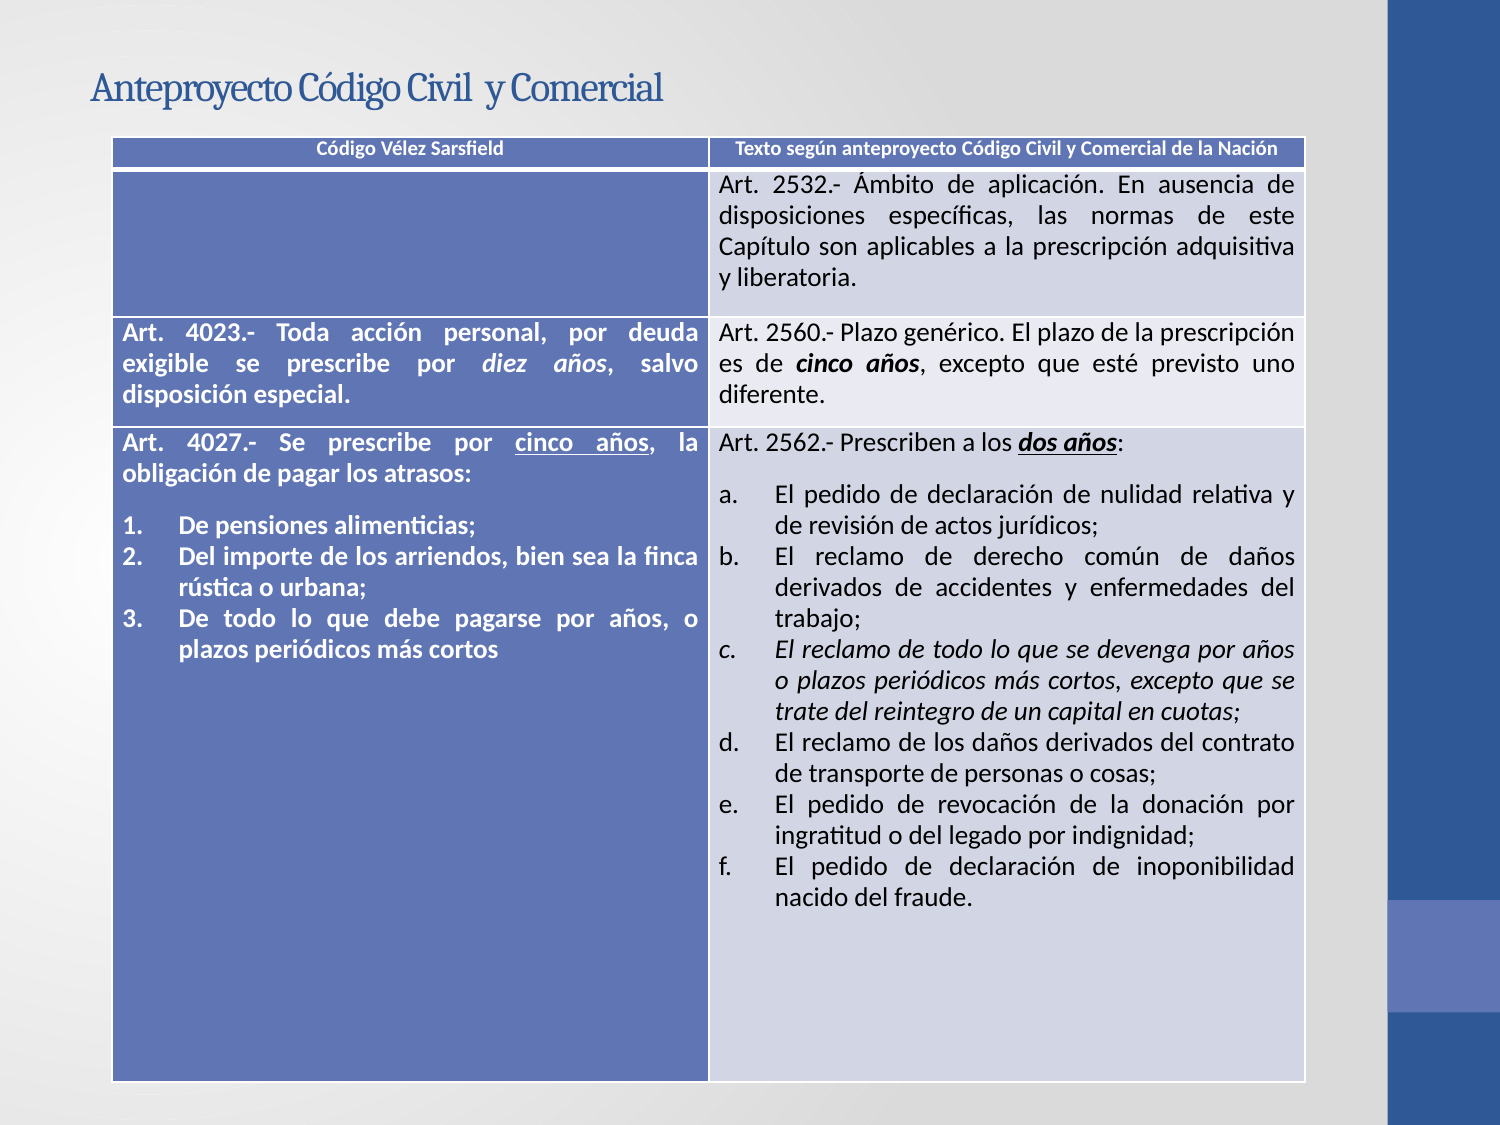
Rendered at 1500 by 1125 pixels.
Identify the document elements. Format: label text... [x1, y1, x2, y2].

table_cell [113, 172, 708, 316]
table_cell Art. 2562.- Prescriben a los dos años: El pedido de declaración de nulidad relativa y de revisión de actos jurídicos; El reclamo de derecho común de daños derivados de accidentes y enfermedades del trabajo; El reclamo de todo lo que se devenga por años o plazos periódicos más cortos, excepto que se trate del reintegro de un capital en cuotas; El reclamo de los daños derivados del contrato de transporte de personas o cosas; El pedido de revocación de la donación por ingratitud o del legado por indignidad; El pedido de declaración de inoponibilidad nacido del fraude. [710, 428, 1304, 1081]
table_cell Art. 2532.- Ámbito de aplicación. En ausencia de disposiciones específicas, las normas de este Capítulo son aplicables a la prescripción adquisitiva y liberatoria. [710, 172, 1304, 316]
table_header Texto según anteproyecto Código Civil y Comercial de la Nación [710, 138, 1304, 167]
title Anteproyecto Código Civil y Comercial [75, 45, 1325, 126]
table_cell Art. 4023.- Toda acción personal, por deuda exigible se prescribe por diez años, salvo disposición especial. [113, 318, 708, 426]
table_header Código Vélez Sarsfield [113, 138, 708, 167]
table_cell Art. 4027.- Se prescribe por cinco años, la obligación de pagar los atrasos: De pensiones alimenticias; Del importe de los arriendos, bien sea la finca rústica o urbana; De todo lo que debe pagarse por años, o plazos periódicos más cortos [113, 428, 708, 1081]
table_cell Art. 2560.- Plazo genérico. El plazo de la prescripción es de cinco años, excepto que esté previsto uno diferente. [710, 318, 1304, 426]
